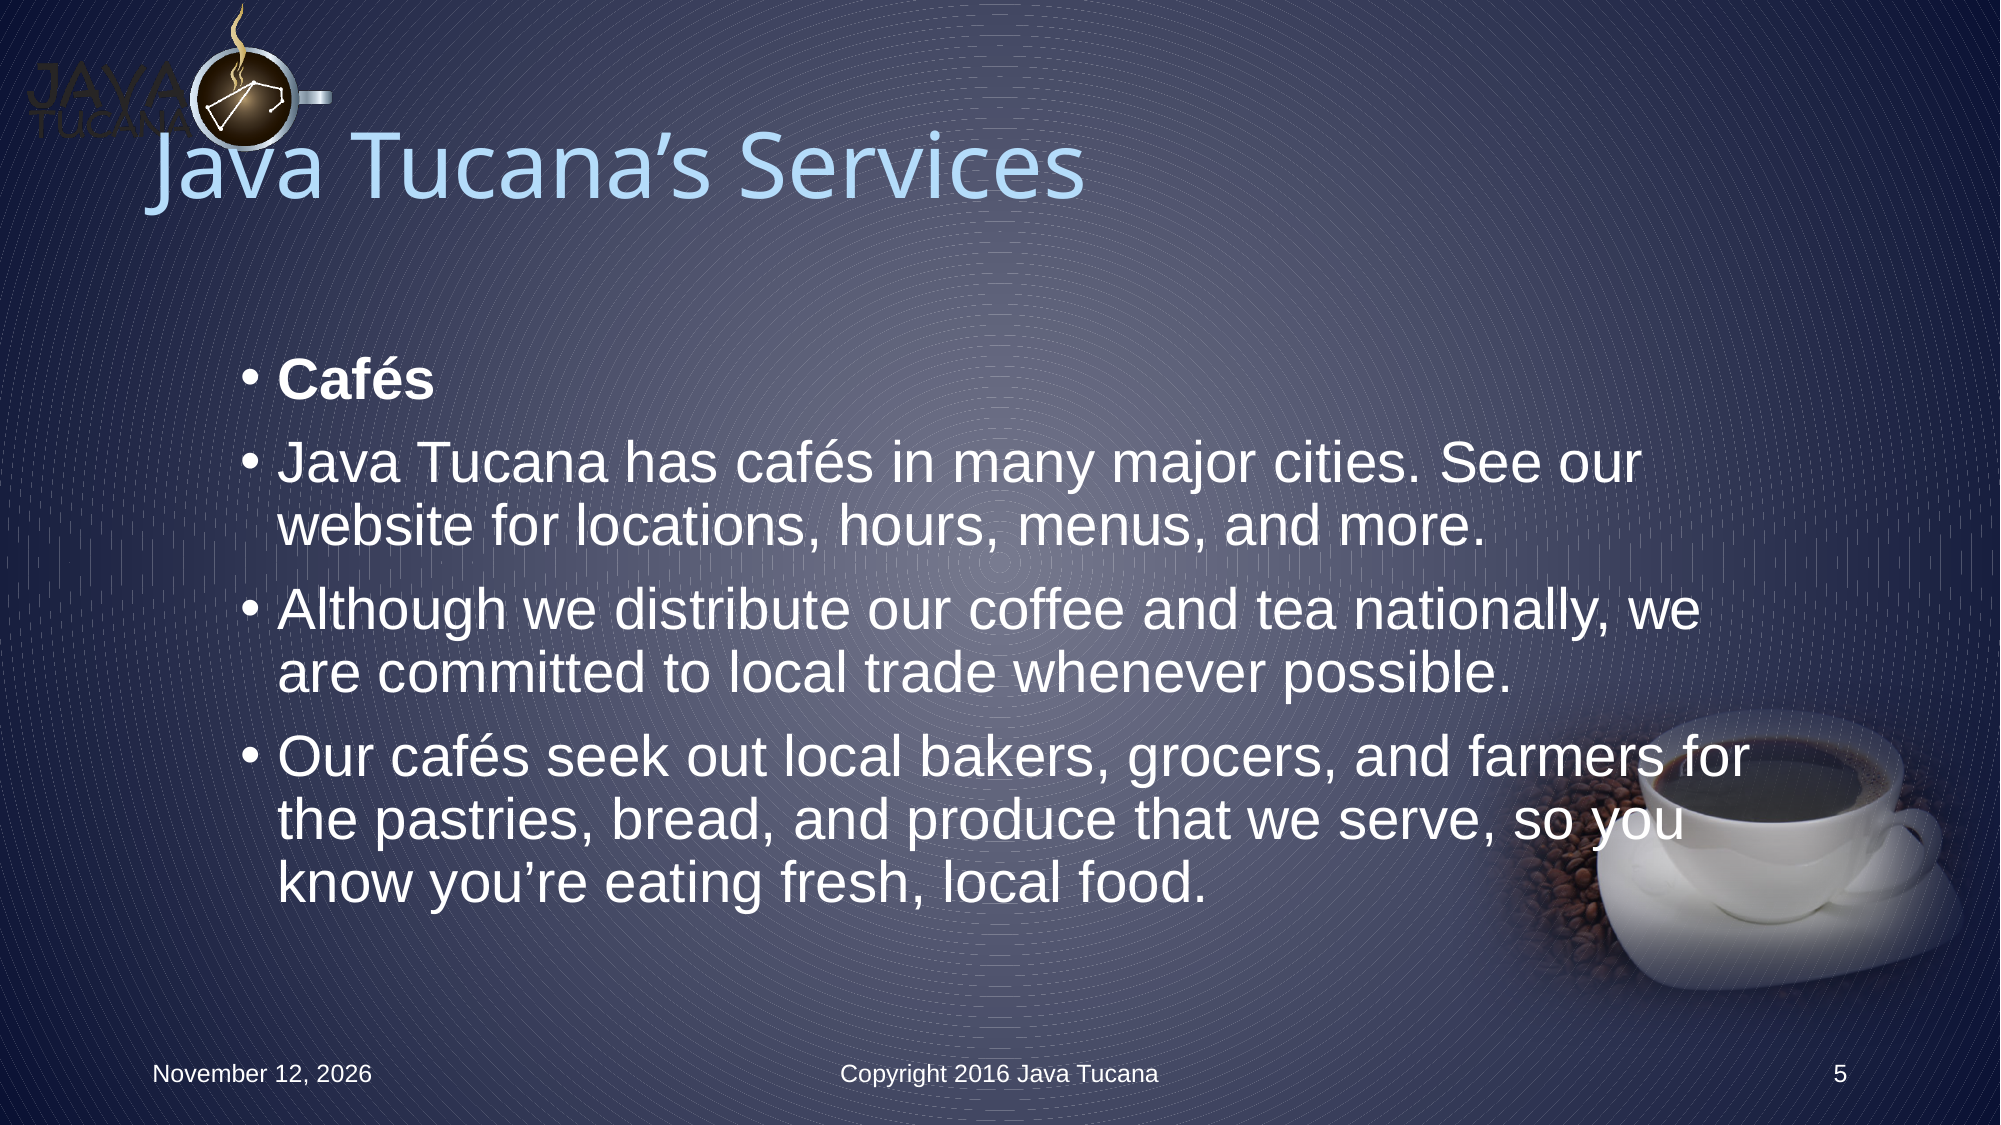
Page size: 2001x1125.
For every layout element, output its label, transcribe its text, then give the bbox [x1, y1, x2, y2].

picture [13, 0, 341, 159]
slide_number 5 [1412, 1042, 1863, 1103]
title Java Tucana’s Services [137, 59, 1863, 278]
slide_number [137, 1042, 588, 1103]
picture [1785, 776, 1906, 946]
list Cafés Java Tucana has cafés in many major cities. See our website for locations, hours, menus, and more. Although we distribute our coffee and tea nationally, we are committed to local trade whenever possible. Our cafés seek out local bakers, grocers, and farmers for the pastries, bread, and produce that we serve, so you know you’re eating fresh, local food. [225, 341, 1785, 1002]
footer Copyright 2016 Java Tucana [662, 1042, 1338, 1103]
